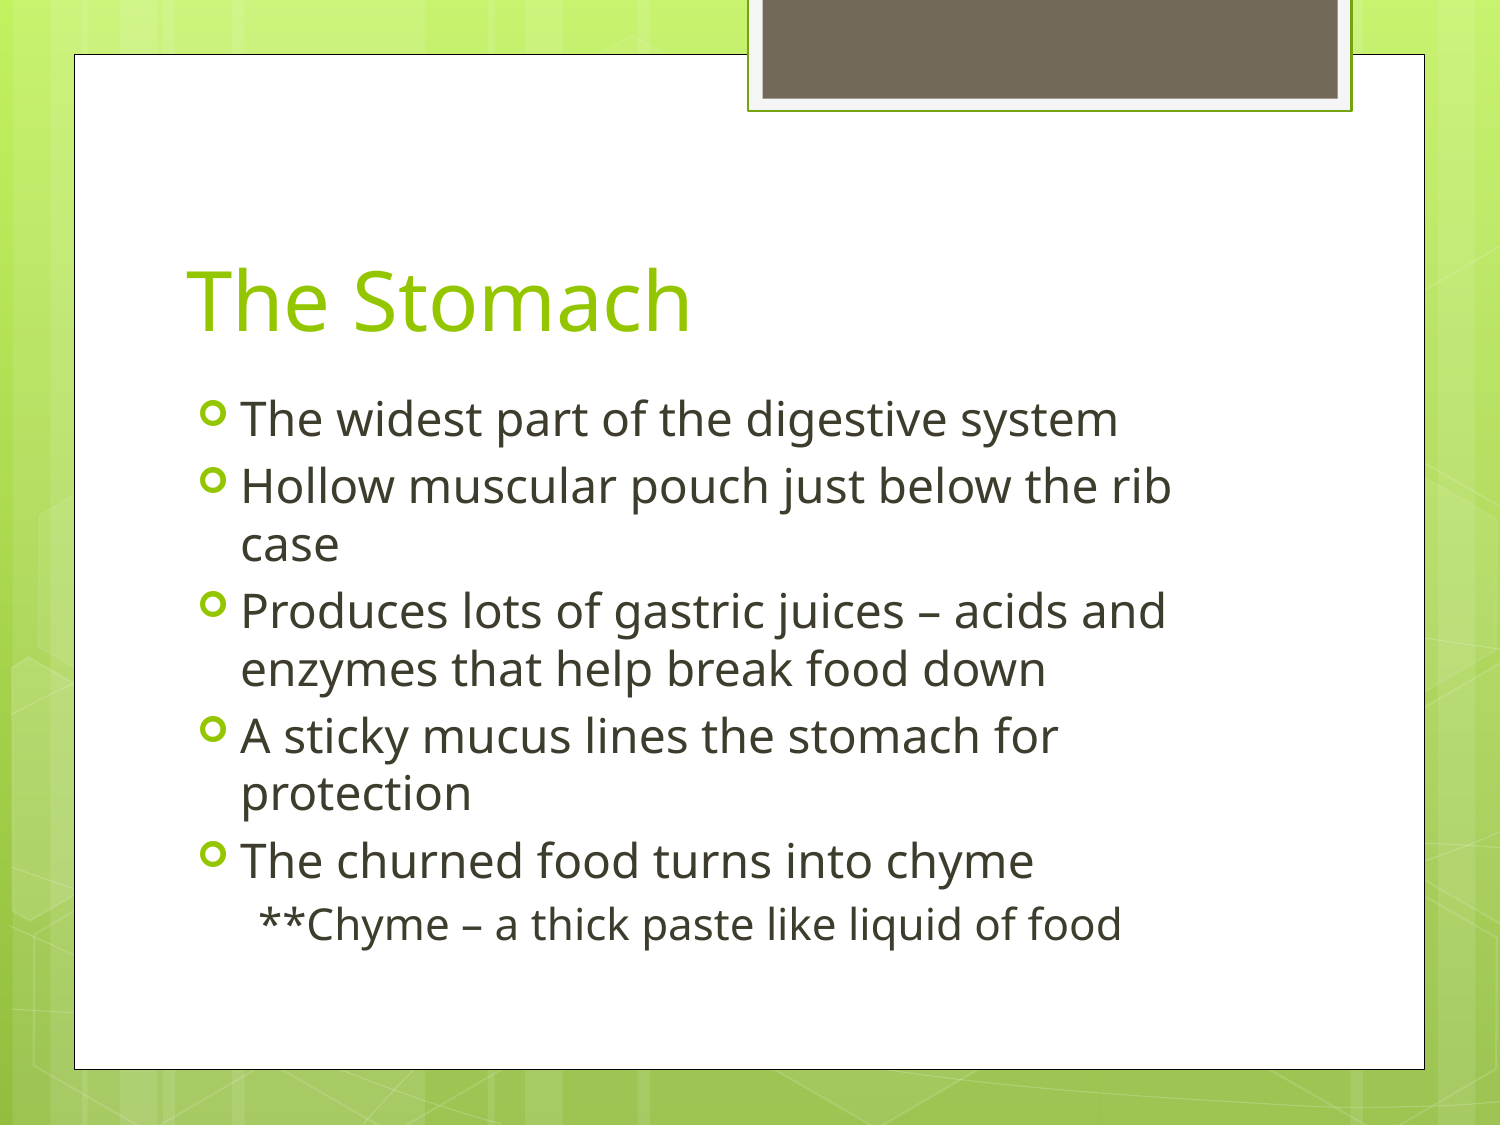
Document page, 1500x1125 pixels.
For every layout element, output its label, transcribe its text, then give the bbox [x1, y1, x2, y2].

list The widest part of the digestive system Hollow muscular pouch just below the rib case Produces lots of gastric juices – acids and enzymes that help break food down A sticky mucus lines the stomach for protection The churned food turns into chyme **Chyme – a thick paste like liquid of food [171, 381, 1283, 957]
title The Stomach [171, 168, 1324, 357]
